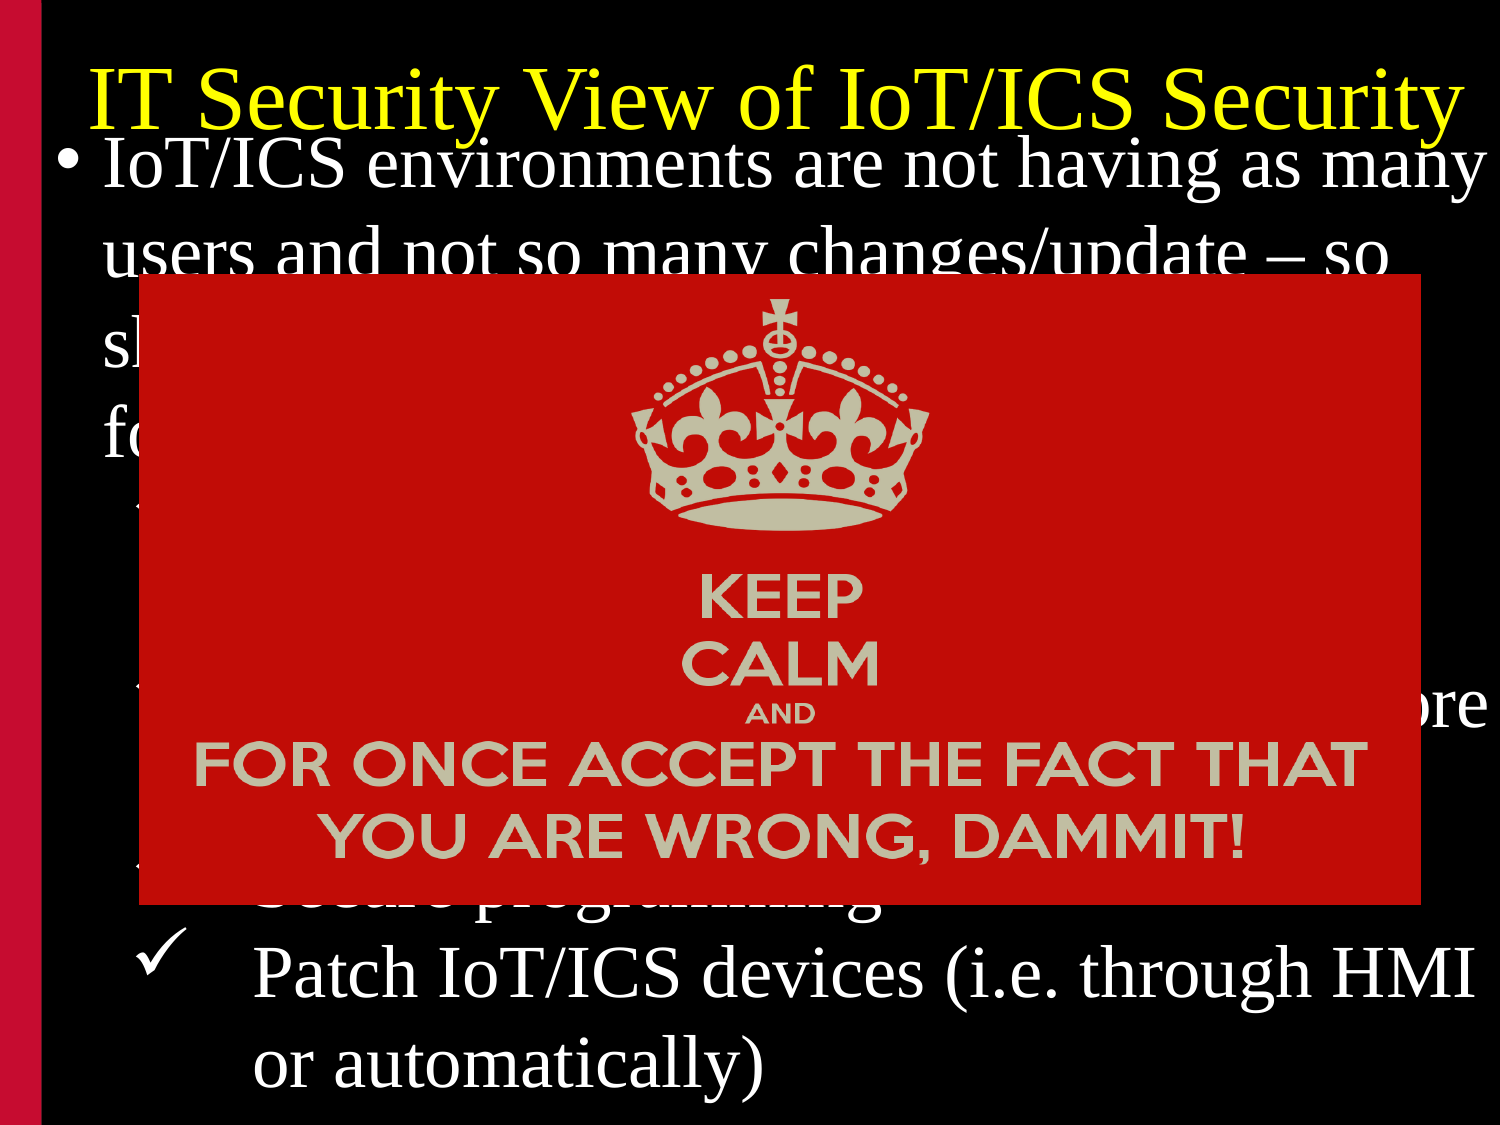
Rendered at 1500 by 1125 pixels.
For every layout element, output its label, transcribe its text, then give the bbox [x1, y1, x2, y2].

picture [138, 274, 1422, 905]
text_box IT Security View of IoT/ICS Security [55, 0, 1500, 112]
text_box IoT/ICS environments are not having as many users and not so many changes/update – so should be easy to secure, right? Just do following: Deploy Anti Virus on your IoT/ICS network! Change default password and make more complex customized password Secure programming Patch IoT/ICS devices (i.e. through HMI or automatically) [55, 112, 1500, 1108]
